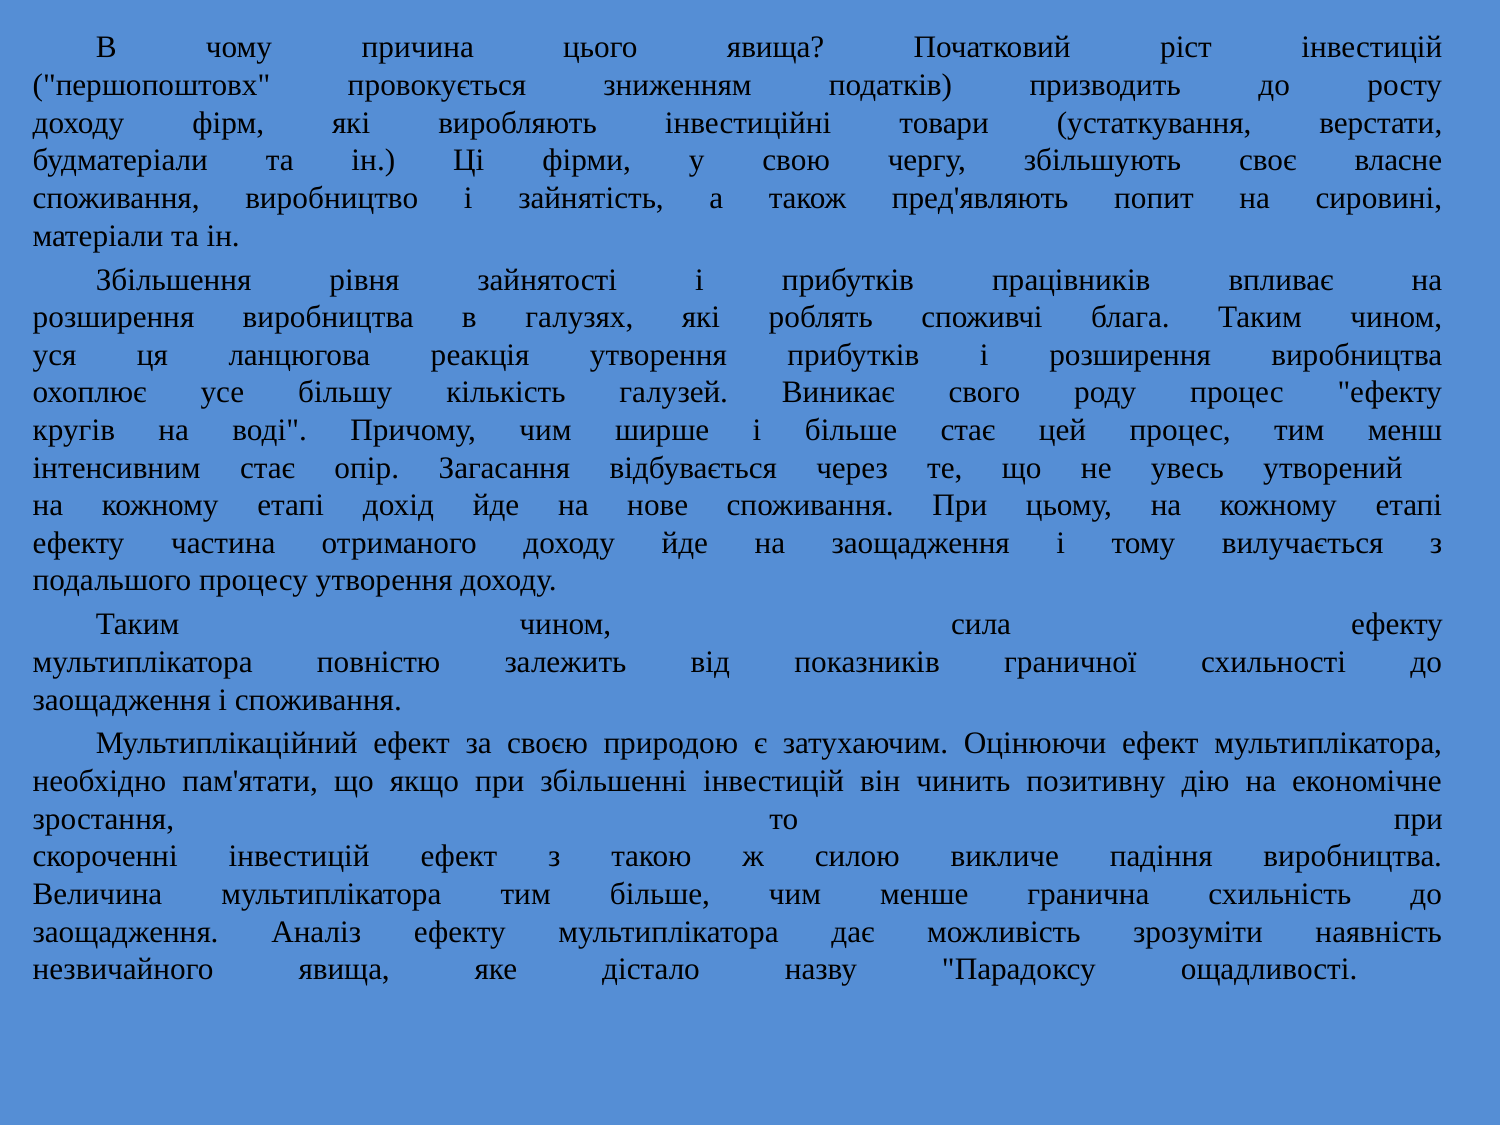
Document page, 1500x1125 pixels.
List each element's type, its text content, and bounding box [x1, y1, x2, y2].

list В чому причина цього явища? Початковий ріст інвестицій ("першопоштовх" провокується зниженням податків) призводить до росту доходу фірм, які виробляють інвестиційні товари (устаткування, верстати, будматеріали та ін.) Ці фірми, у свою чергу, збільшують своє власне споживання, виробництво і зайнятість, а також пред'являють попит на сировині, матеріали та ін. Збільшення рівня зайнятості і прибутків працівників впливає на розширення виробництва в галузях, які роблять споживчі блага. Таким чином, уся ця ланцюгова реакція утворення прибутків і розширення виробництва охоплює усе більшу кількість галузей. Виникає свого роду процес "ефекту кругів на воді". Причому, чим ширше і більше стає цей процес, тим менш інтенсивним стає опір. Загасання відбувається через те, що не увесь утворений на кожному етапі дохід йде на нове споживання. При цьому, на кожному етапі ефекту частина отриманого доходу йде на заощадження і тому вилучається з подальшого процесу утворення доходу. Таким чином, сила ефекту мультиплікатора повністю залежить від показників граничної схильності до заощадження і споживання. Мультиплікаційний ефект за своєю природою є затухаючим. Оцінюючи ефект мультиплікатора, необхідно пам'ятати, що якщо при збільшенні інвестицій він чинить позитивну дію на економічне зростання, то при скороченні інвестицій ефект з такою ж силою викличе падіння виробництва. Величина мультиплікатора тим більше, чим менше гранична схильність до заощадження. Аналіз ефекту мультиплікатора дає можливість зрозуміти наявність незвичайного явища, яке дістало назву "Парадоксу ощадливості. [17, 19, 1459, 1047]
